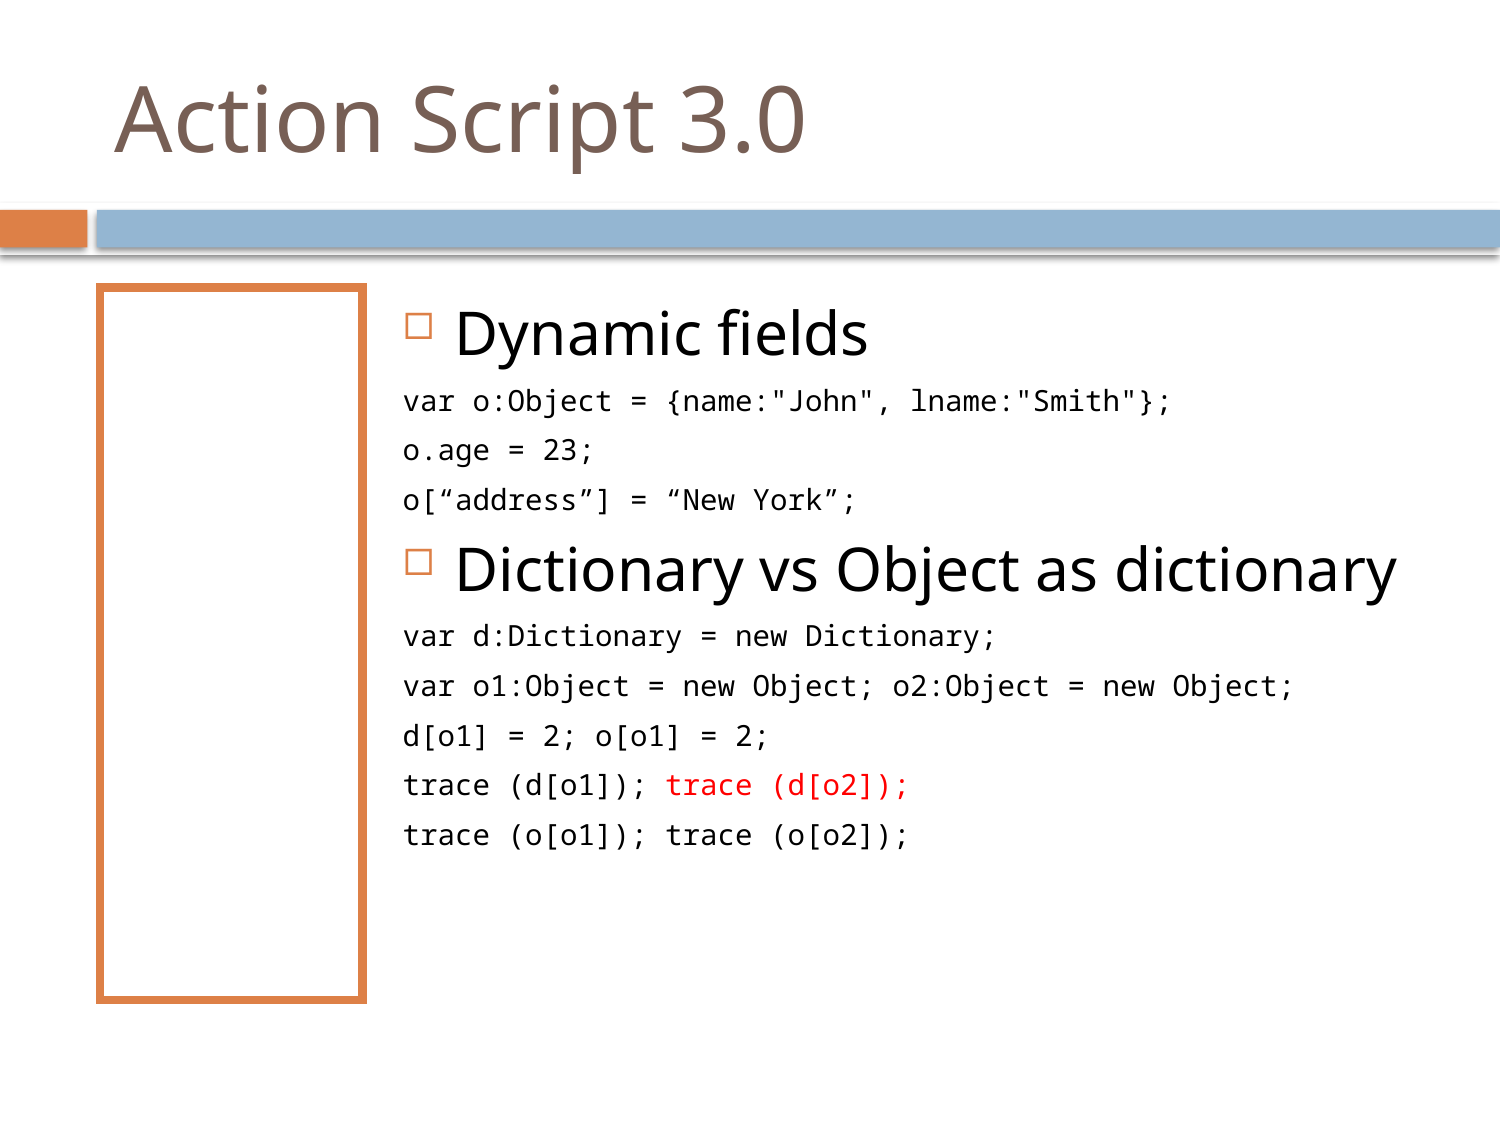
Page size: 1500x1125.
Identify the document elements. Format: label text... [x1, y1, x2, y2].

title Action Script 3.0 [99, 44, 1426, 188]
list Objects are Dynamic [96, 283, 367, 1004]
list Dynamic fields var o:Object = {name:"John", lname:"Smith"}; o.age = 23; o[“address”] = “New York”; Dictionary vs Object as dictionary var d:Dictionary = new Dictionary; var o1:Object = new Object; o2:Object = new Object; d[o1] = 2; o[o1] = 2; trace (d[o1]); trace (d[o2]); trace (o[o1]); trace (o[o2]); [387, 287, 1438, 1013]
